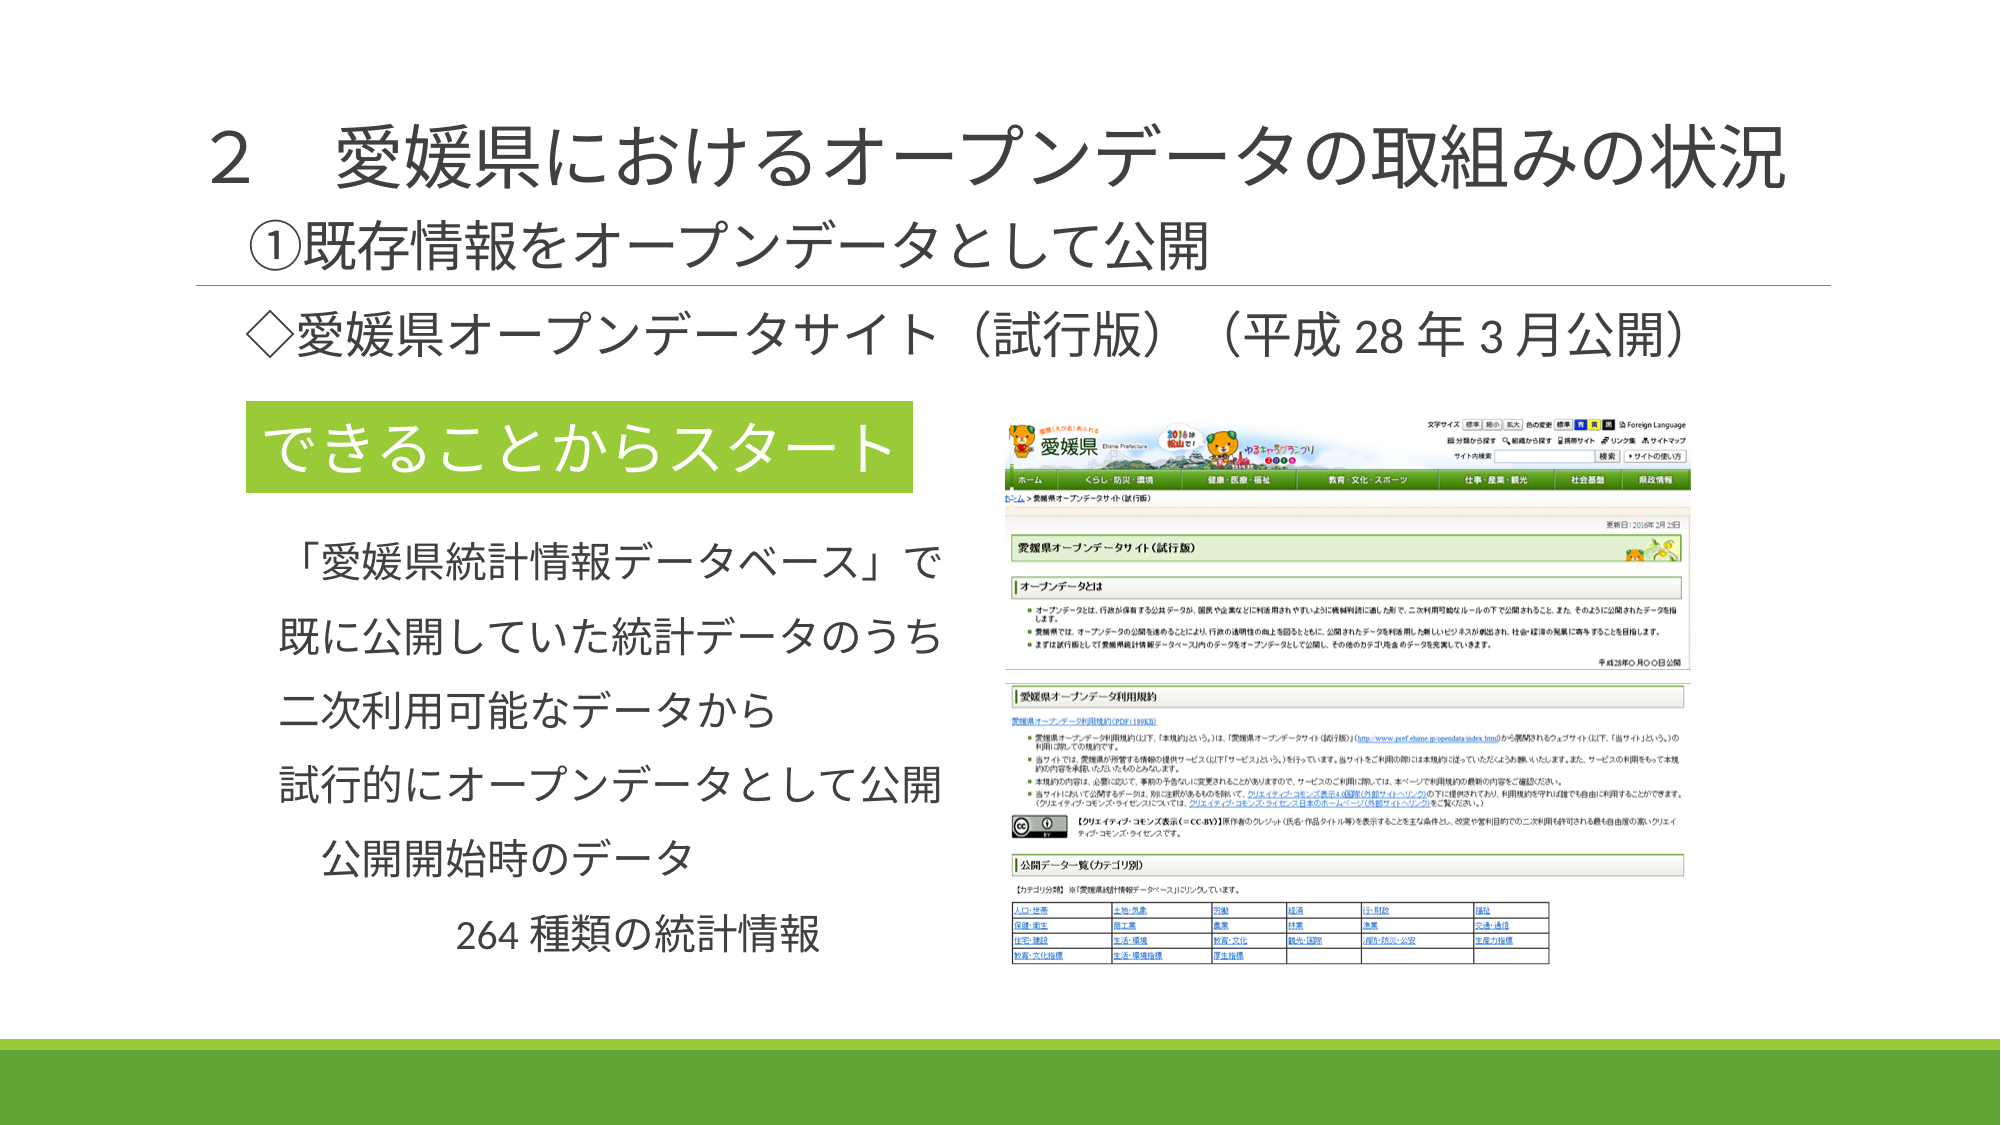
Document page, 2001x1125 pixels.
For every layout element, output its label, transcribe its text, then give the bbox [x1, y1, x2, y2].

title ２ 愛媛県におけるオープンデータの取組みの状況 ①既存情報をオープンデータとして公開 [180, 47, 1830, 285]
list ◇愛媛県オープンデータサイト（試行版）（平成28年3月公開） 「愛媛県統計情報データベース」で 既に公開していた統計データのうち 二次利用可能なデータから 試行的にオープンデータとして公開 公開開始時のデータ 264種類の統計情報 [180, 302, 1830, 1014]
text_box できることからスタート [242, 396, 917, 497]
picture [1004, 413, 1692, 967]
